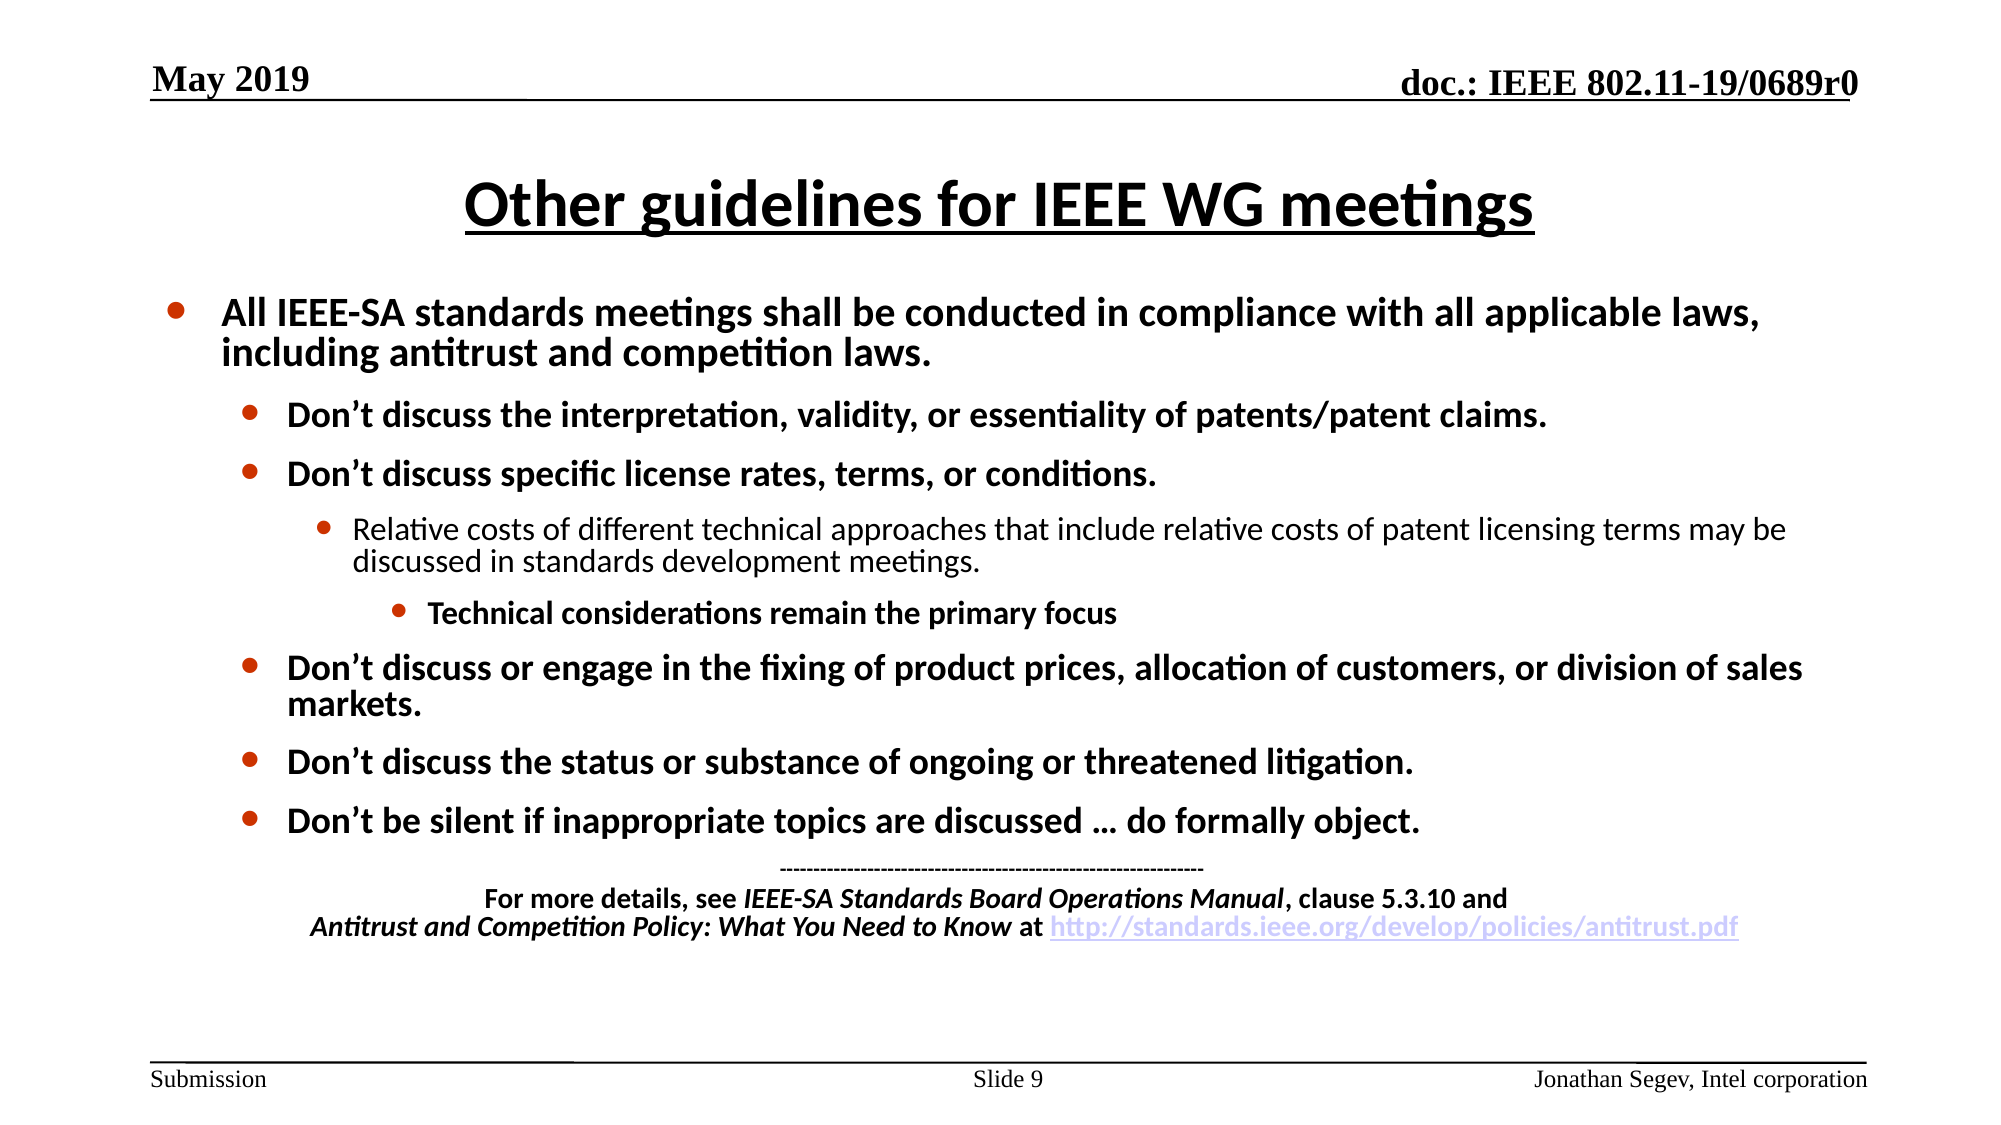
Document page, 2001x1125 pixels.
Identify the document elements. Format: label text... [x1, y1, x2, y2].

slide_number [152, 54, 563, 100]
title Other guidelines for IEEE WG meetings [149, 112, 1850, 286]
slide_number Slide 9 [950, 1061, 1067, 1123]
footer Jonathan Segev, Intel corporation [1171, 1061, 1869, 1093]
list All IEEE-SA standards meetings shall be conducted in compliance with all applicable laws, including antitrust and competition laws. Don’t discuss the interpretation, validity, or essentiality of patents/patent claims. Don’t discuss specific license rates, terms, or conditions. Relative costs of different technical approaches that include relative costs of patent licensing terms may be discussed in standards development meetings. Technical considerations remain the primary focus Don’t discuss or engage in the fixing of product prices, allocation of customers, or division of sales markets. Don’t discuss the status or substance of ongoing or threatened litigation. Don’t be silent if inappropriate topics are discussed … do formally object. --------------------------------------------------------------- For more details, see IEEE-SA Standards Board Operations Manual, clause 5.3.10 and Antitrust and Competition Policy: What You Need to Know at http://standards.ieee.org/develop/policies/antitrust.pdf [149, 286, 1850, 1000]
